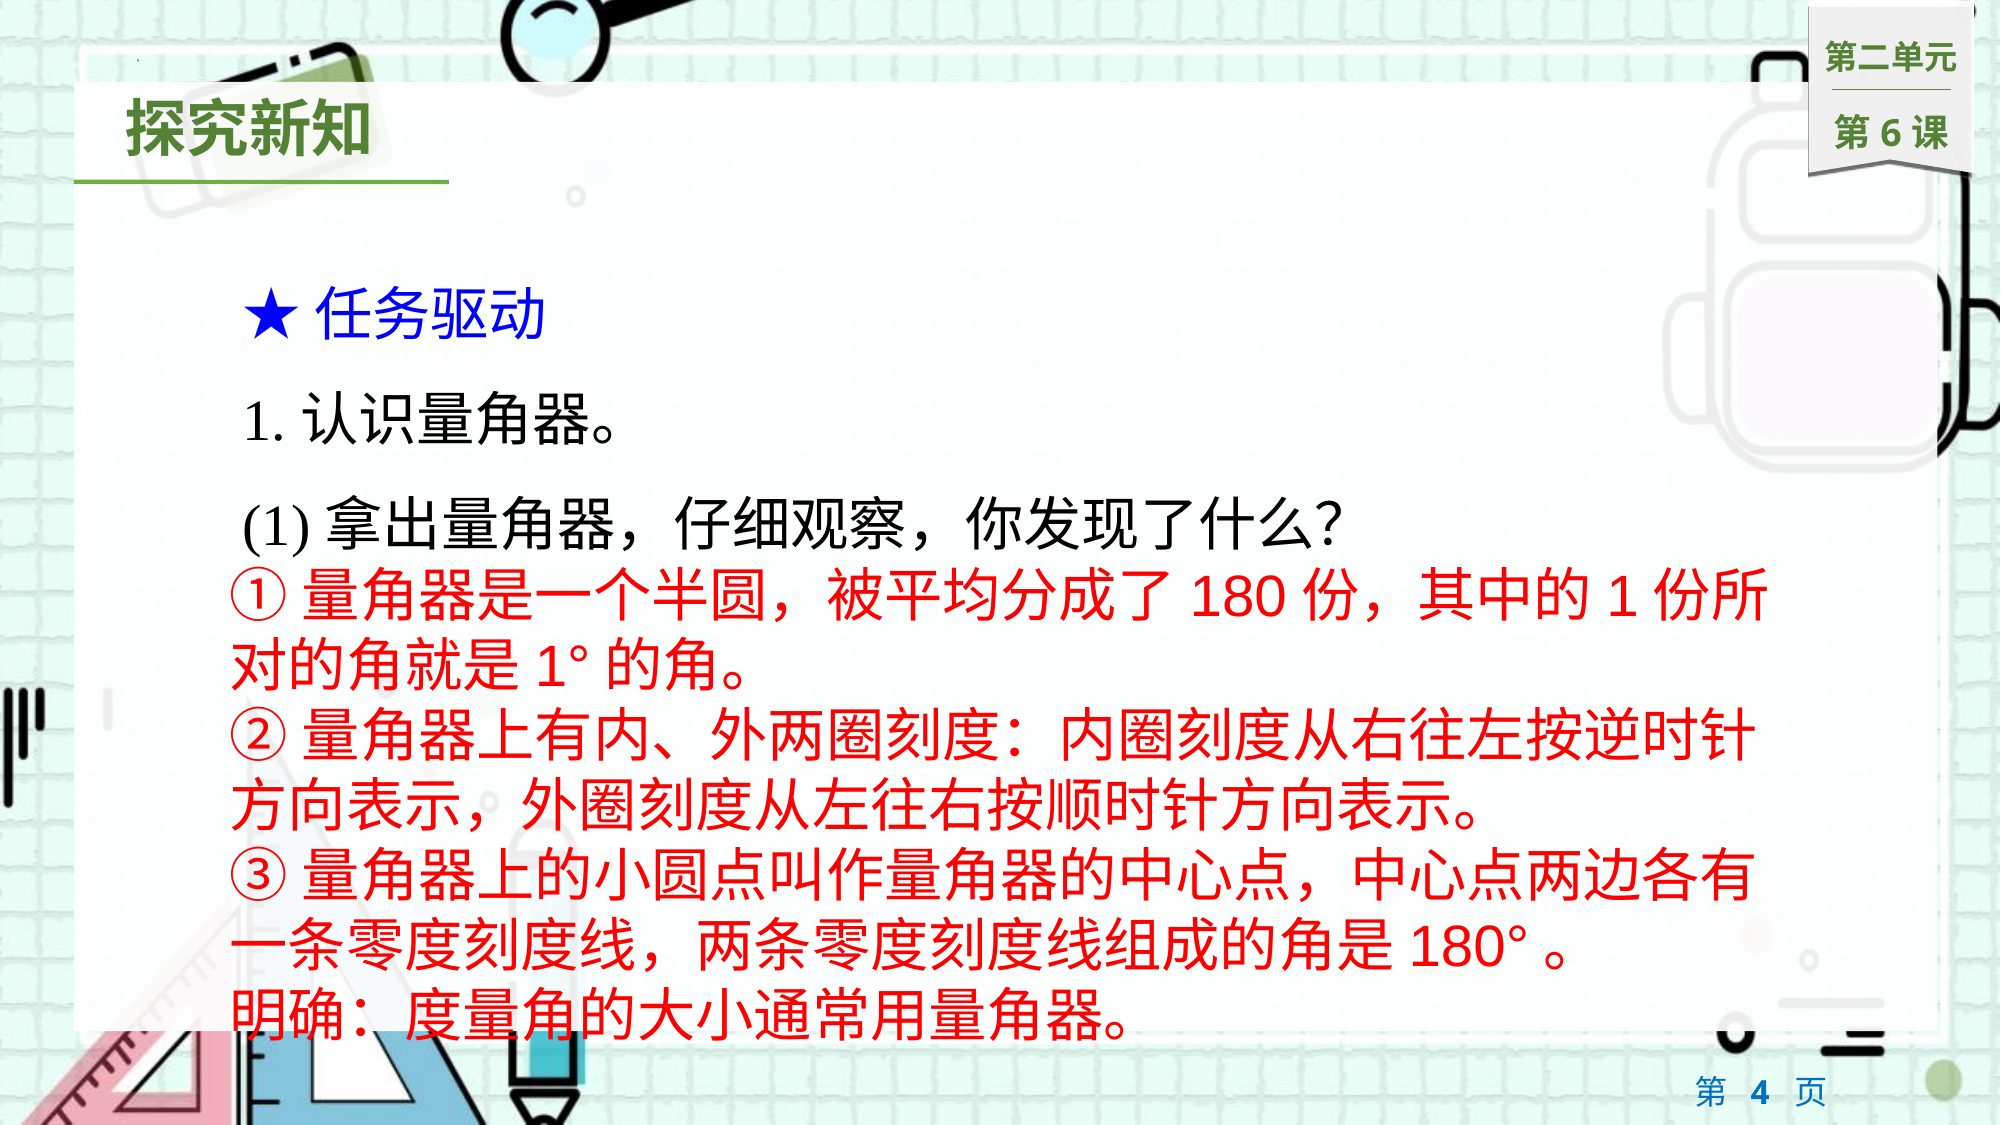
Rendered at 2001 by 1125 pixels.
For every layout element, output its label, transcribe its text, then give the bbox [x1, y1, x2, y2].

picture [1938, 168, 1971, 176]
list ★任务驱动 1.认识量角器。 (1)拿出量角器，仔细观察，你发现了什么？ [109, 234, 1891, 985]
picture [0, 0, 2000, 1125]
list ①量角器是一个半圆，被平均分成了180份，其中的1份所对的角就是1°的角。 ②量角器上有内、外两圈刻度：内圈刻度从右往左按逆时针方向表示，外圈刻度从左往右按顺时针方向表示。 ③量角器上的小圆点叫作量角器的中心点，中心点两边各有一条零度刻度线，两条零度刻度线组成的角是180°。 明确：度量角的大小通常用量角器。 [214, 550, 1821, 657]
